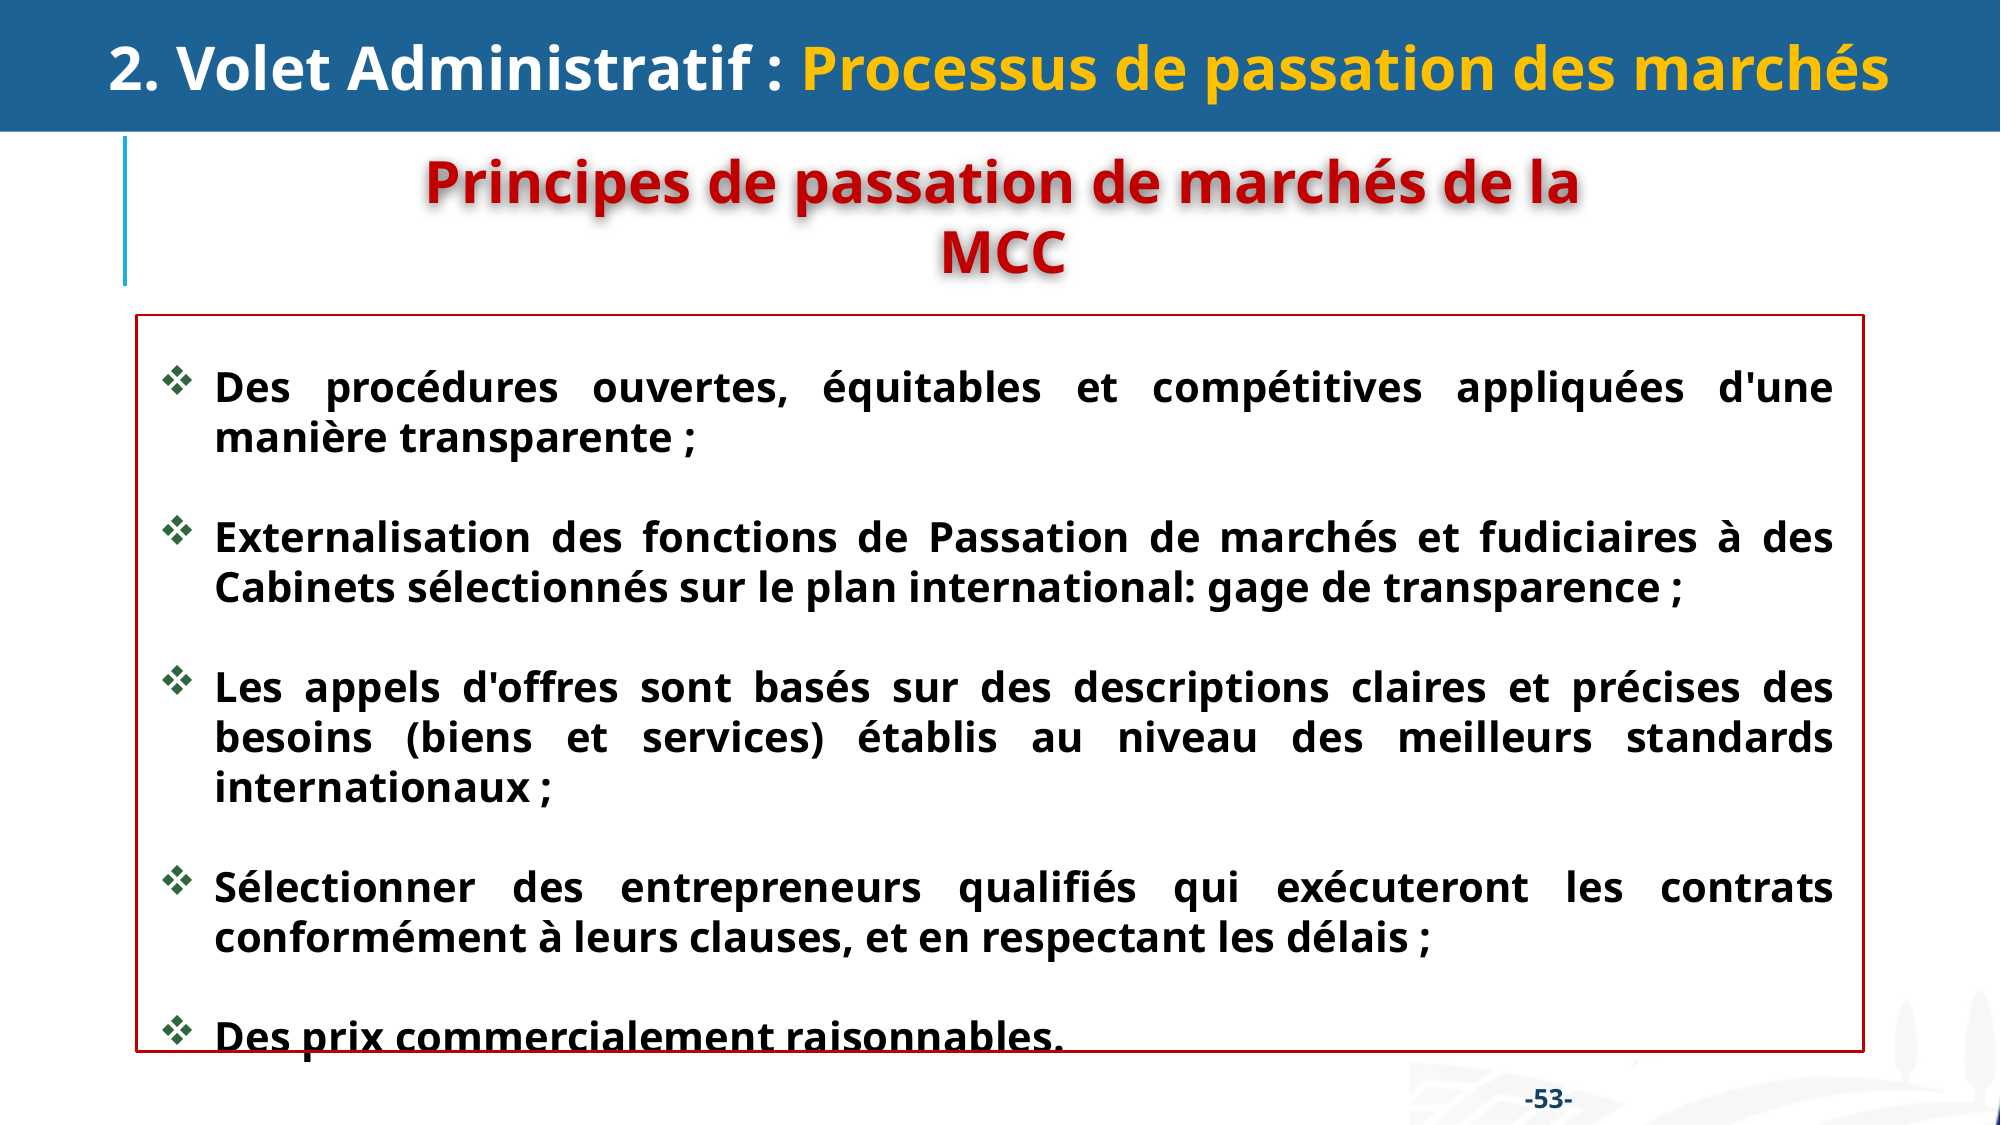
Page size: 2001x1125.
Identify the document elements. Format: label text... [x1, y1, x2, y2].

text_box Principes de passation de marchés de la MCC [330, 174, 1677, 257]
text_box 2. Volet Administratif : Processus de passation des marchés [0, 0, 2000, 133]
text_box [135, 314, 1865, 1053]
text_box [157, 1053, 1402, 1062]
picture [1409, 759, 2000, 1125]
